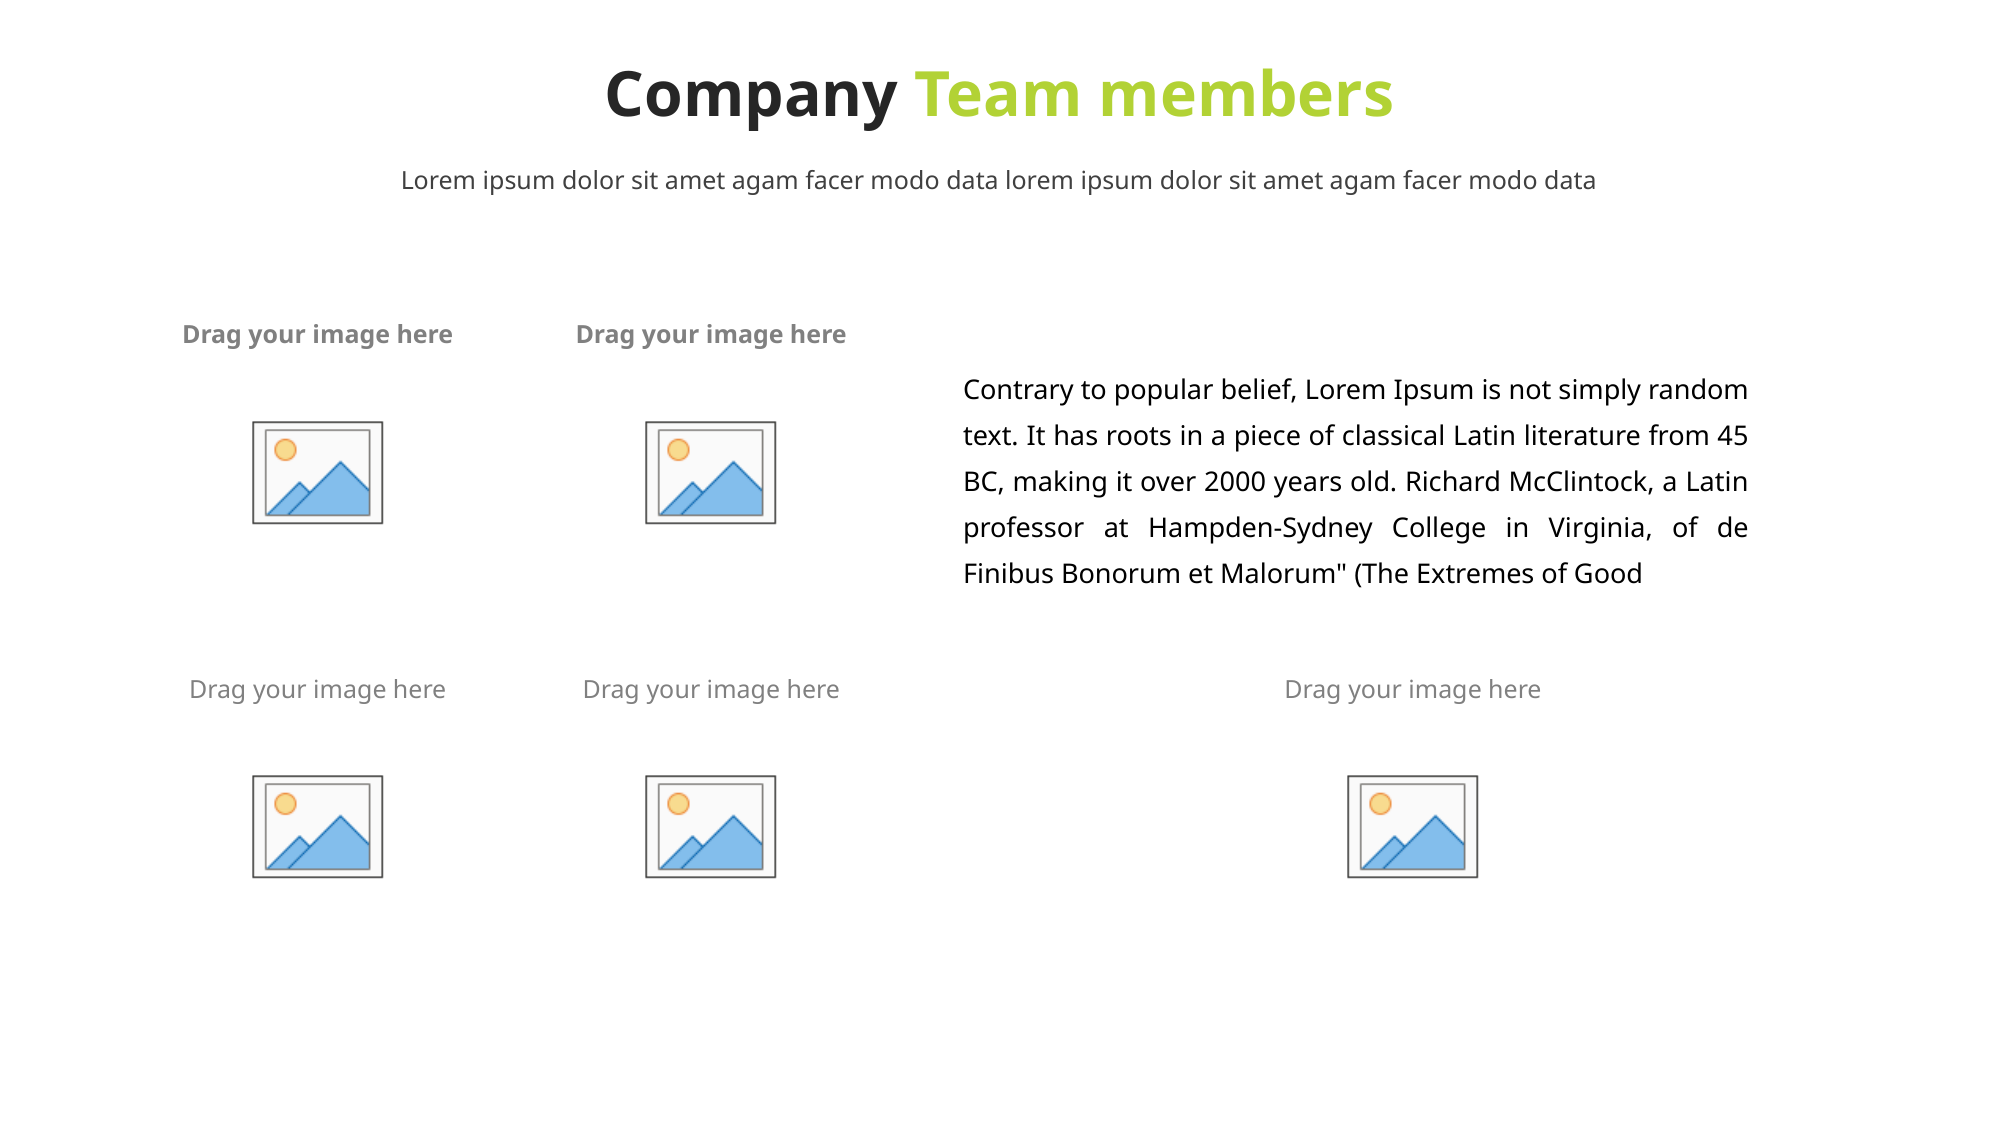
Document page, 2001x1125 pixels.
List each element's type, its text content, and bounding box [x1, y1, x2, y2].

text_box Lorem ipsum dolor sit amet agam facer modo data lorem ipsum dolor sit amet agam facer modo data [137, 160, 1863, 207]
picture [530, 311, 892, 635]
picture [137, 311, 499, 635]
picture [137, 665, 499, 990]
text_box Contrary to popular belief, Lorem Ipsum is not simply random text. It has roots in a piece of classical Latin literature from 45 BC, making it over 2000 years old. Richard McClintock, a Latin professor at Hampden-Sydney College in Virginia, of de Finibus Bonorum et Malorum" (The Extremes of Good [948, 352, 1764, 597]
picture [963, 665, 1863, 990]
picture [530, 665, 892, 990]
text_box Company Team members [137, 55, 1863, 167]
